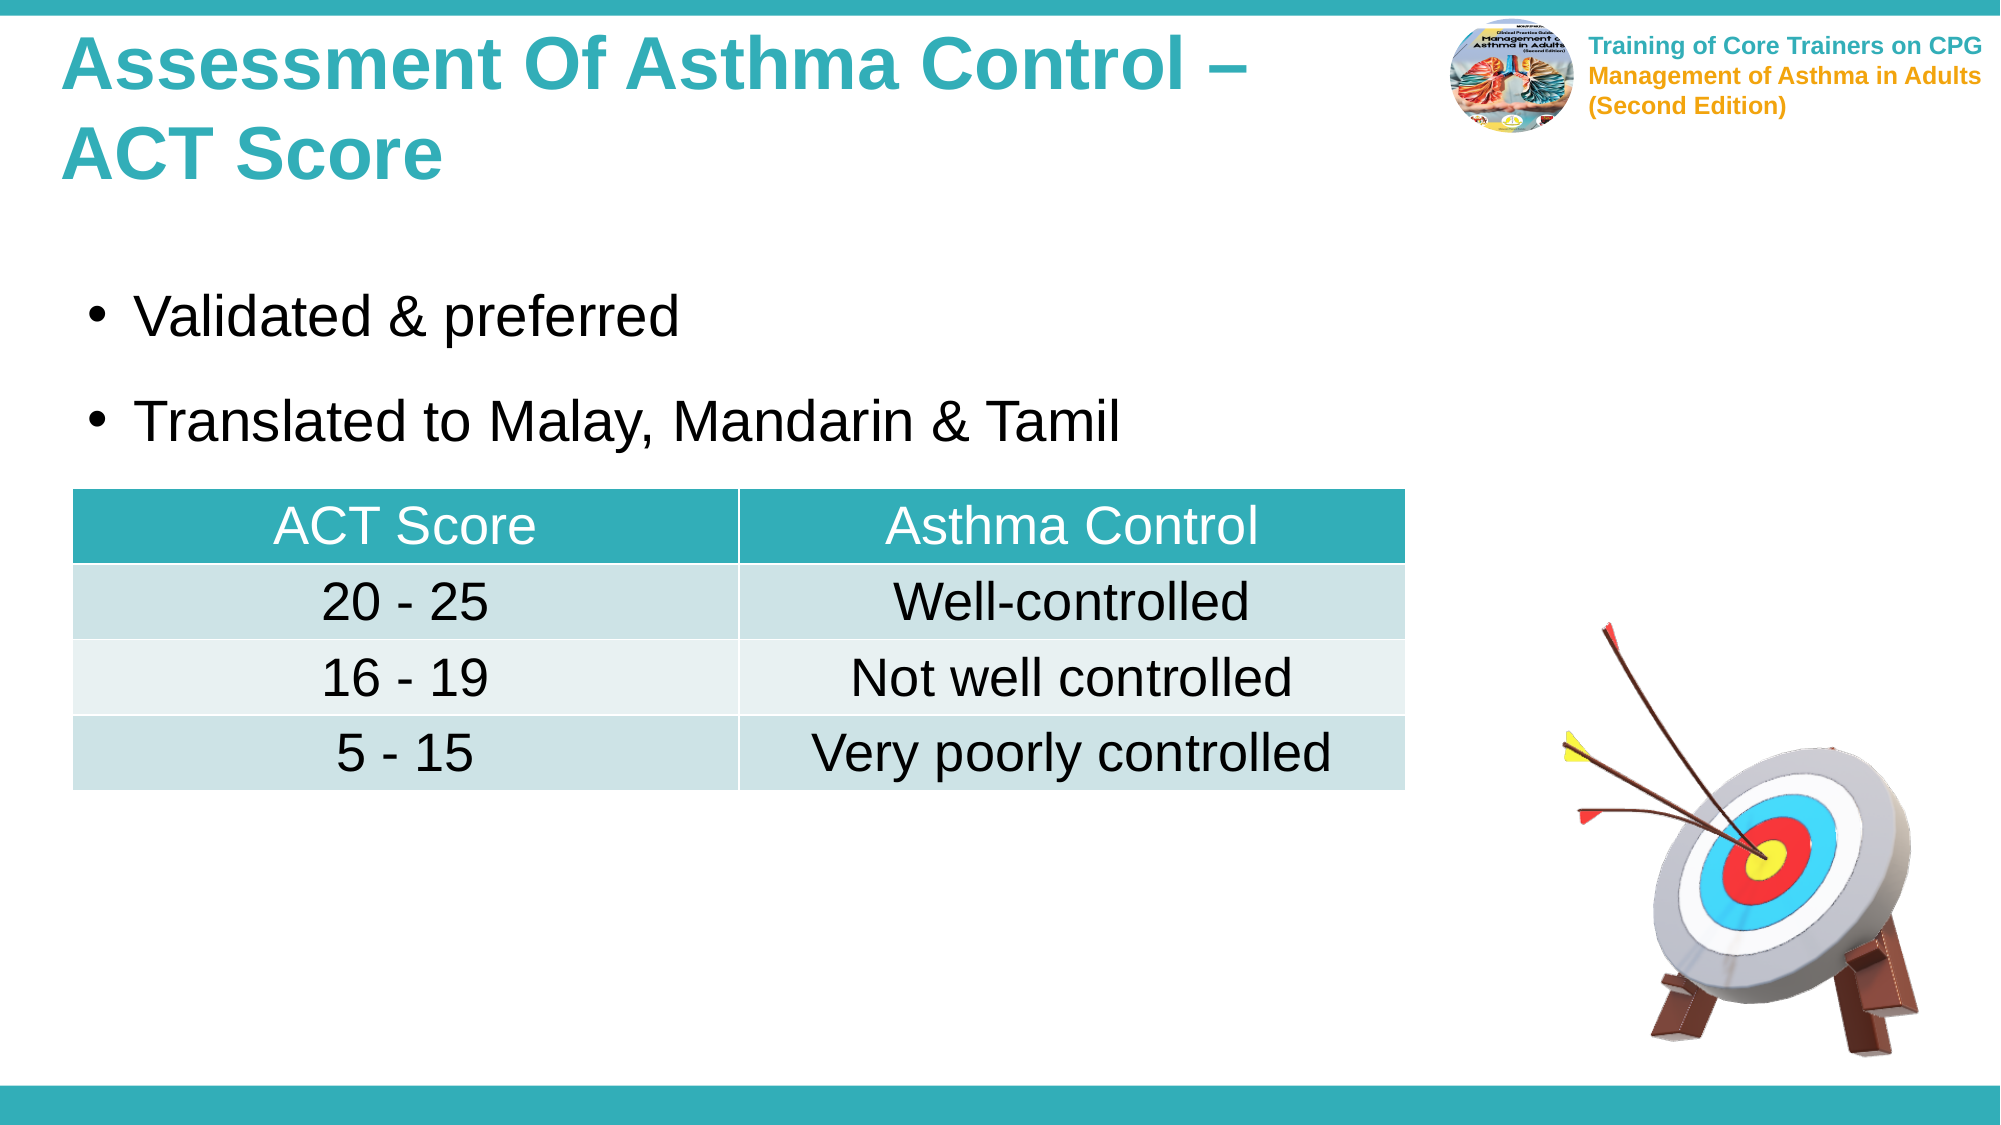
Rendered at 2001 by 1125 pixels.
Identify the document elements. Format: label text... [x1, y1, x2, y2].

table_cell 5 - 15 [73, 716, 738, 790]
picture [1561, 617, 1946, 1101]
table_cell 20 - 25 [73, 565, 738, 639]
table_cell Very poorly controlled [740, 716, 1405, 790]
picture [1462, 18, 1561, 41]
table_header Asthma Control [740, 489, 1405, 563]
text_box Assessment Of Asthma Control – ACT Score [45, 41, 1955, 168]
table_cell Well-controlled [740, 565, 1405, 639]
table_cell 16 - 19 [73, 640, 738, 714]
table_cell Not well controlled [740, 640, 1405, 714]
text_box Validated & preferred Translated to Malay, Mandarin & Tamil [72, 236, 1723, 461]
table_header ACT Score [73, 489, 738, 563]
